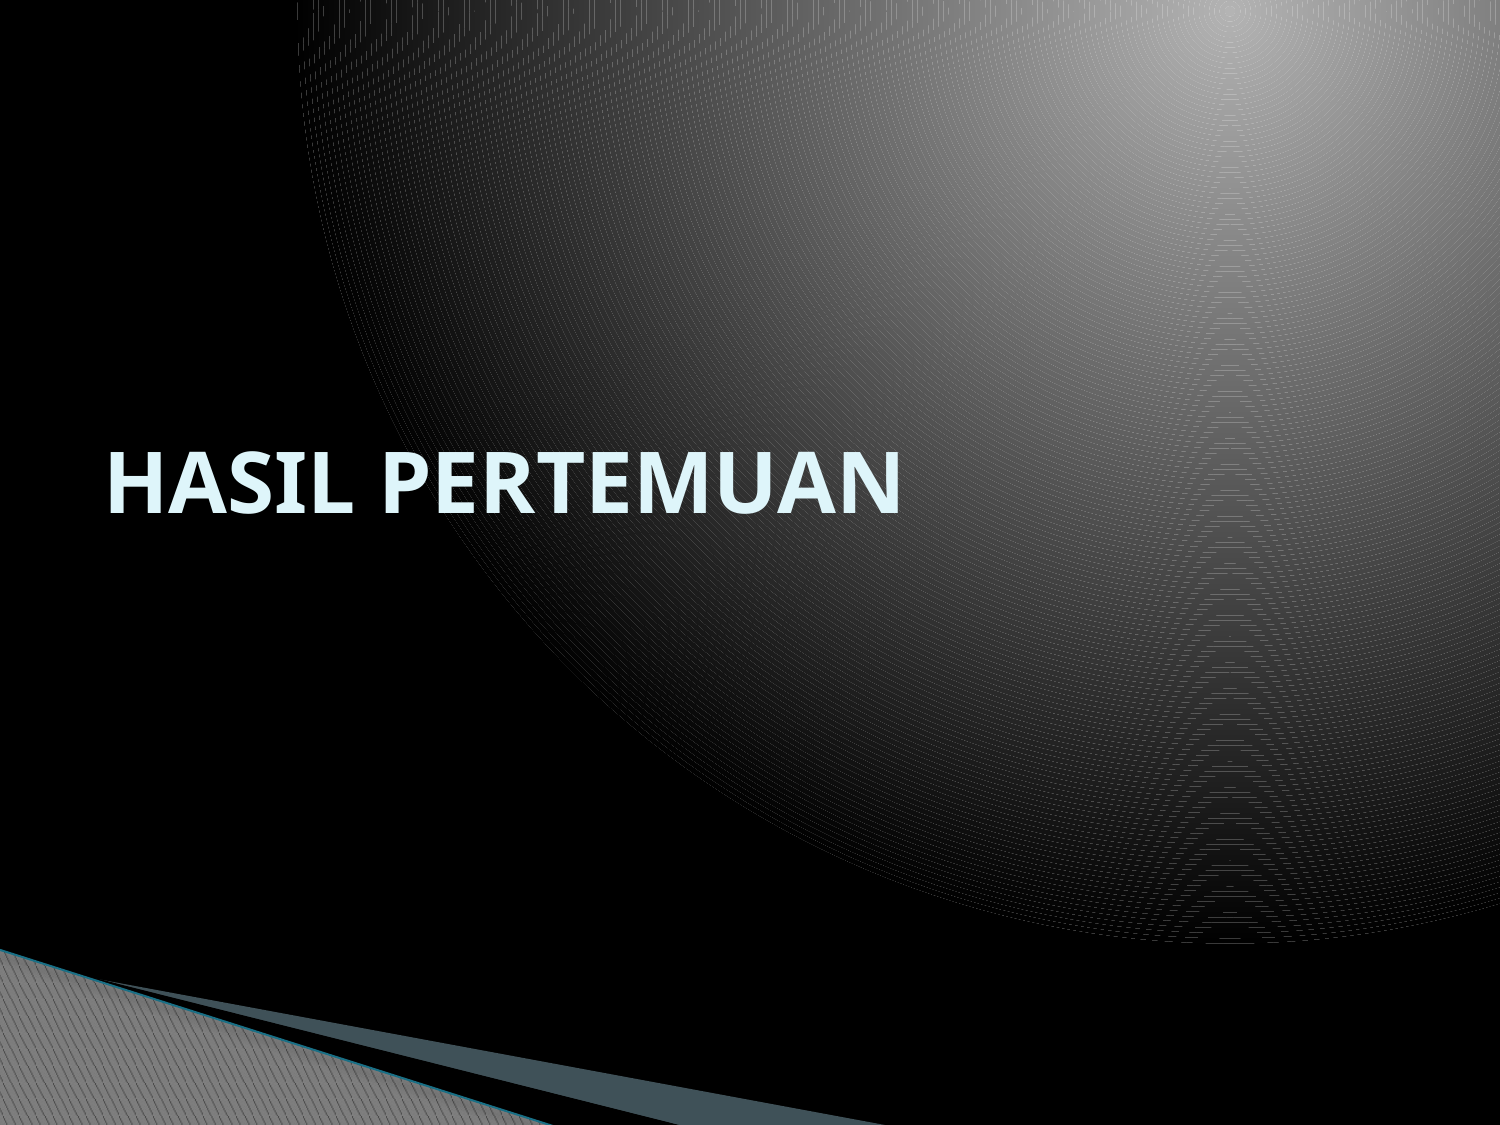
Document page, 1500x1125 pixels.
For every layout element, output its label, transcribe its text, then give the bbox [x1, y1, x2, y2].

picture [0, 952, 543, 1125]
title HASIL PERTEMUAN [88, 385, 1439, 573]
